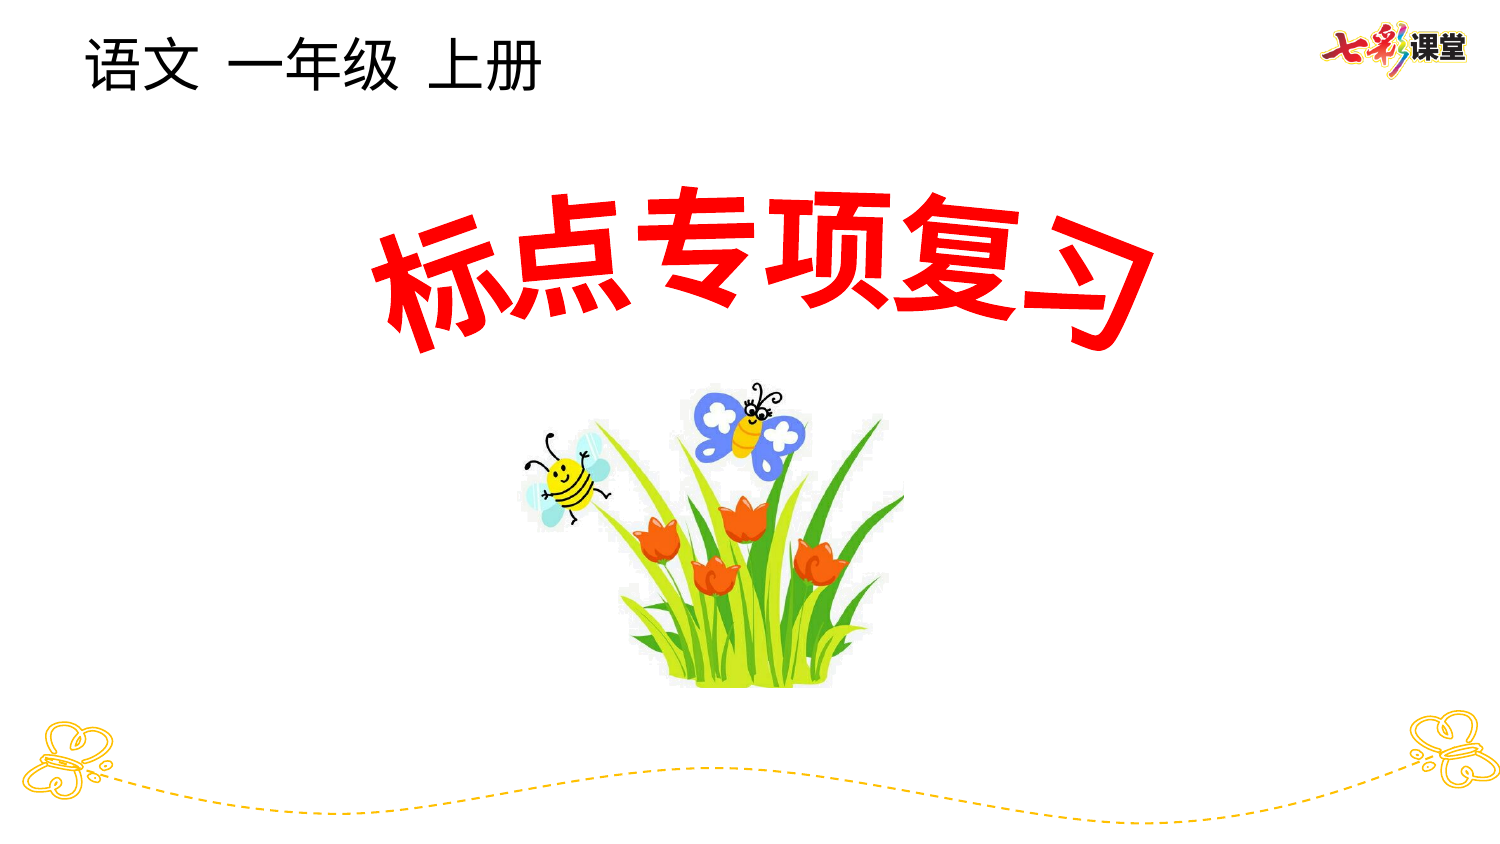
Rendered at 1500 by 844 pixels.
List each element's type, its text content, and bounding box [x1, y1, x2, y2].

picture [1318, 20, 1469, 80]
text_box 语文 一年级 上册 [29, 20, 559, 106]
picture [517, 348, 904, 688]
